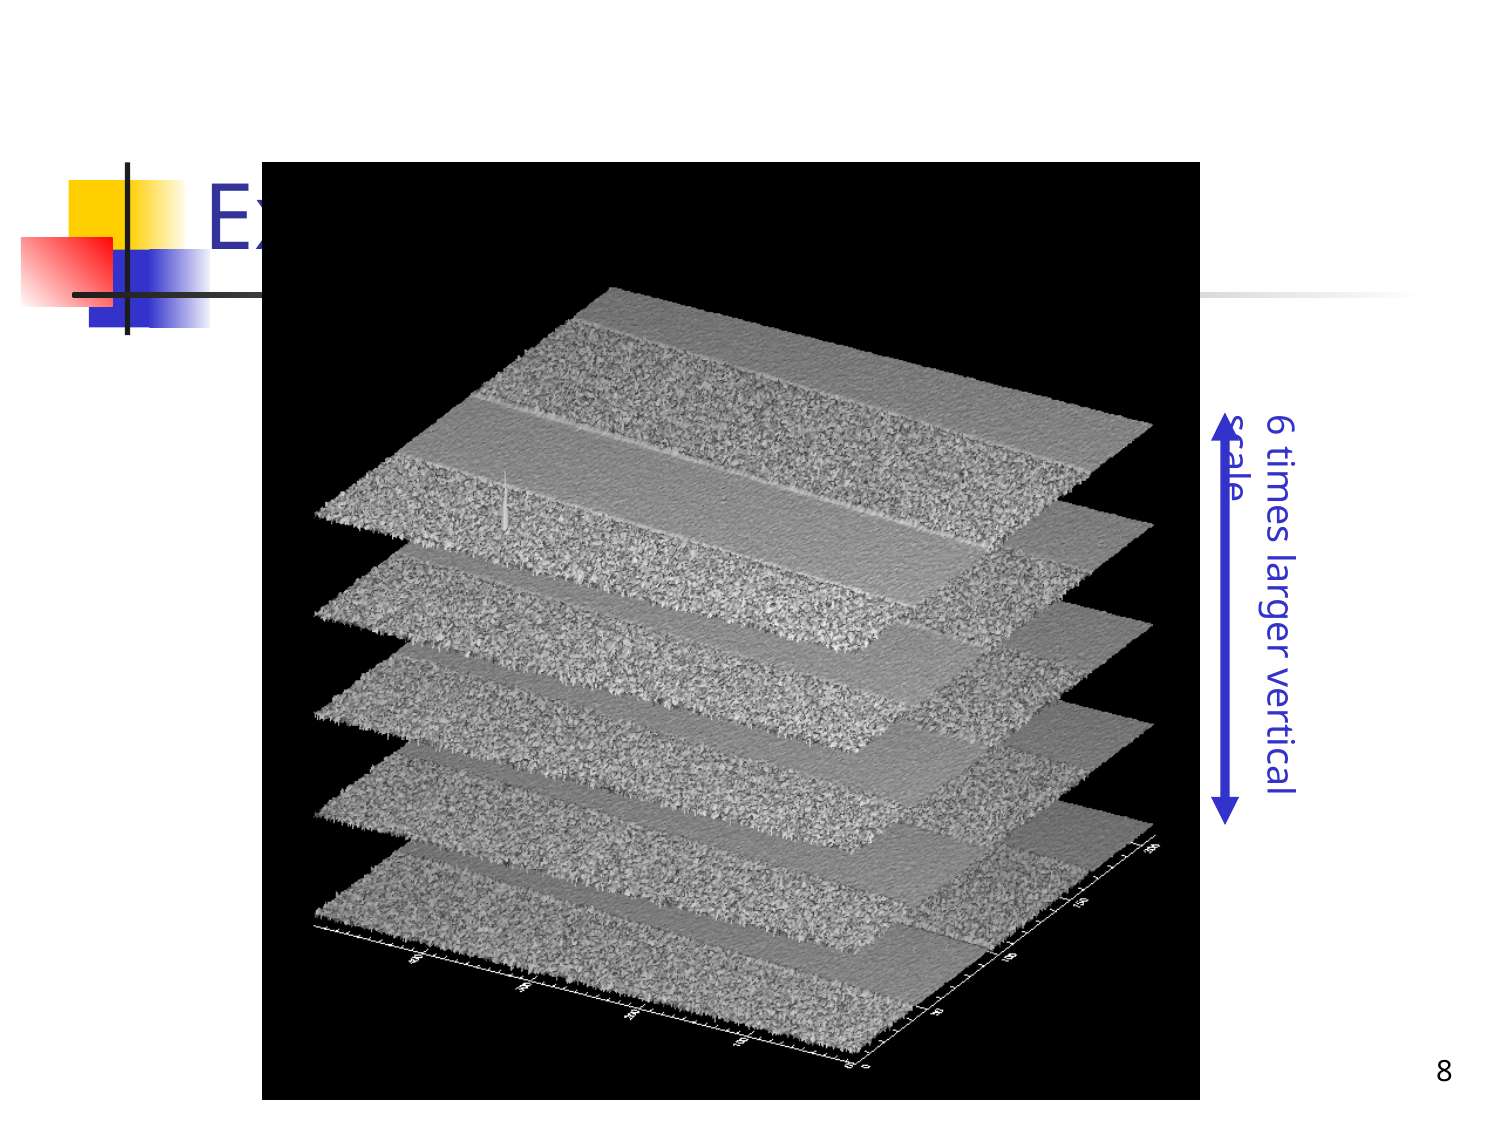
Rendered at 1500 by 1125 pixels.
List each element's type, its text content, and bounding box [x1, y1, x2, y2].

slide_number 8 [1205, 1024, 1468, 1100]
picture [262, 162, 1201, 1101]
title Example using flats: [188, 35, 1468, 275]
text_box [1224, 399, 1313, 901]
